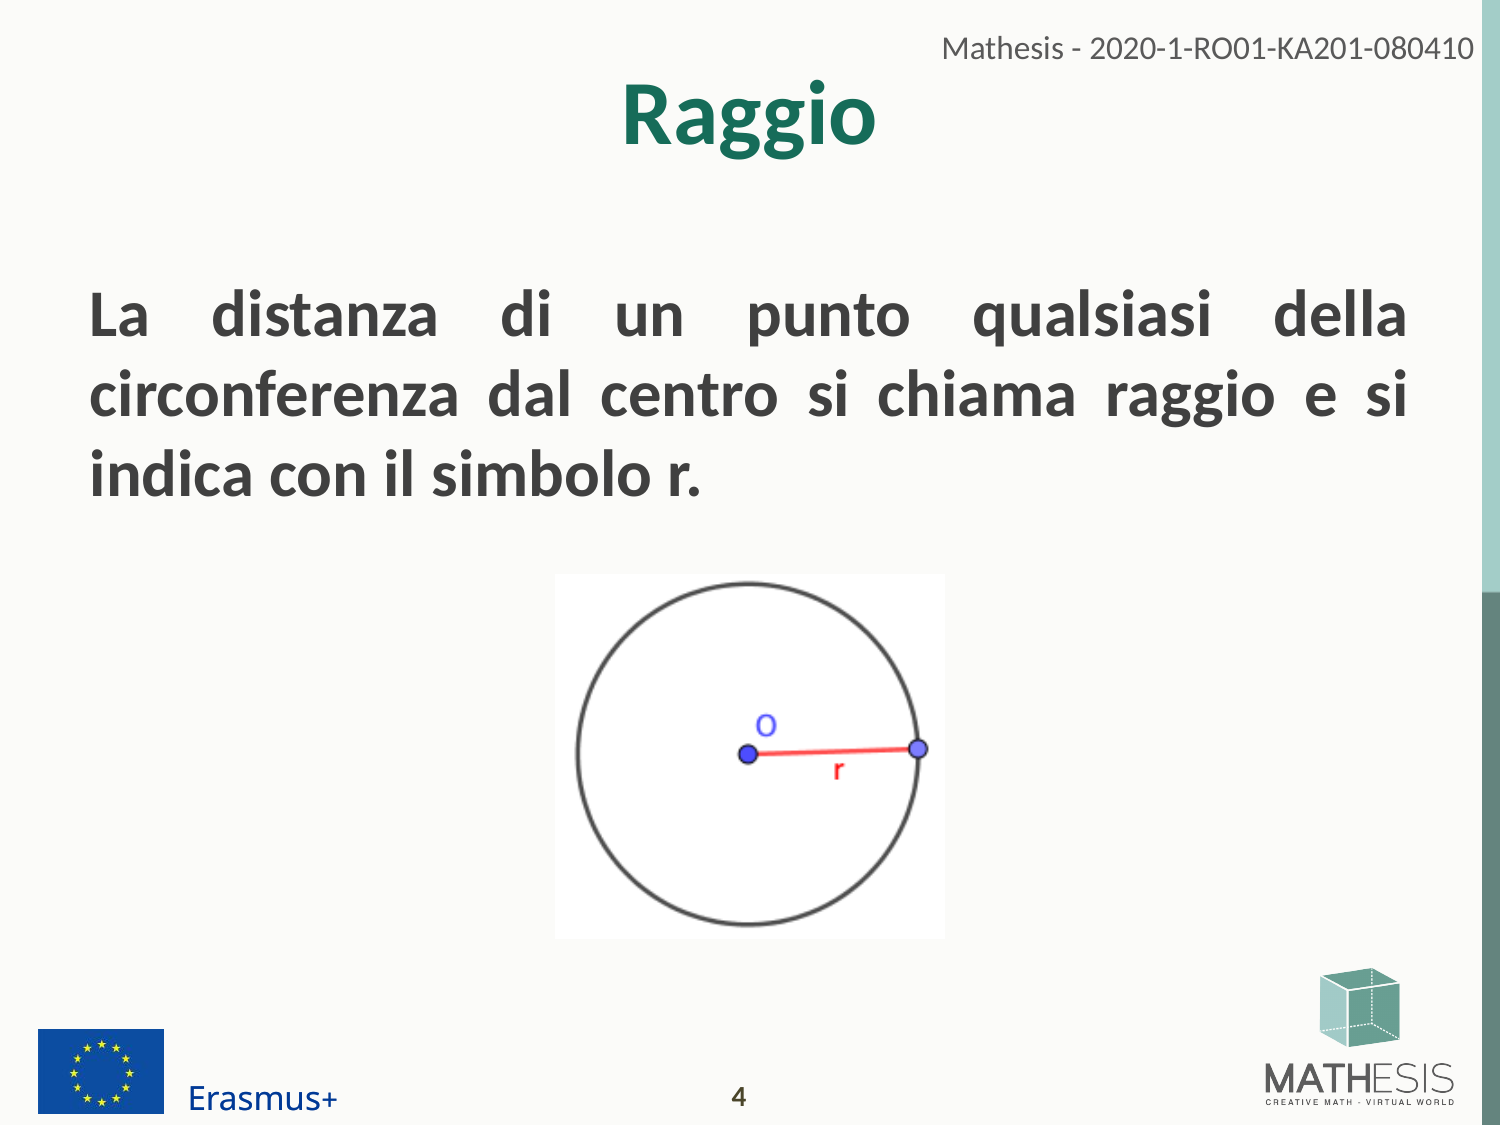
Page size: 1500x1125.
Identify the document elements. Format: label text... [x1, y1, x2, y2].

picture [554, 574, 946, 940]
list La distanza di un punto qualsiasi della circonferenza dal centro si chiama raggio e si indica con il simbolo r. [75, 262, 1425, 1005]
title Raggio [75, 45, 1425, 233]
picture [38, 1029, 164, 1114]
